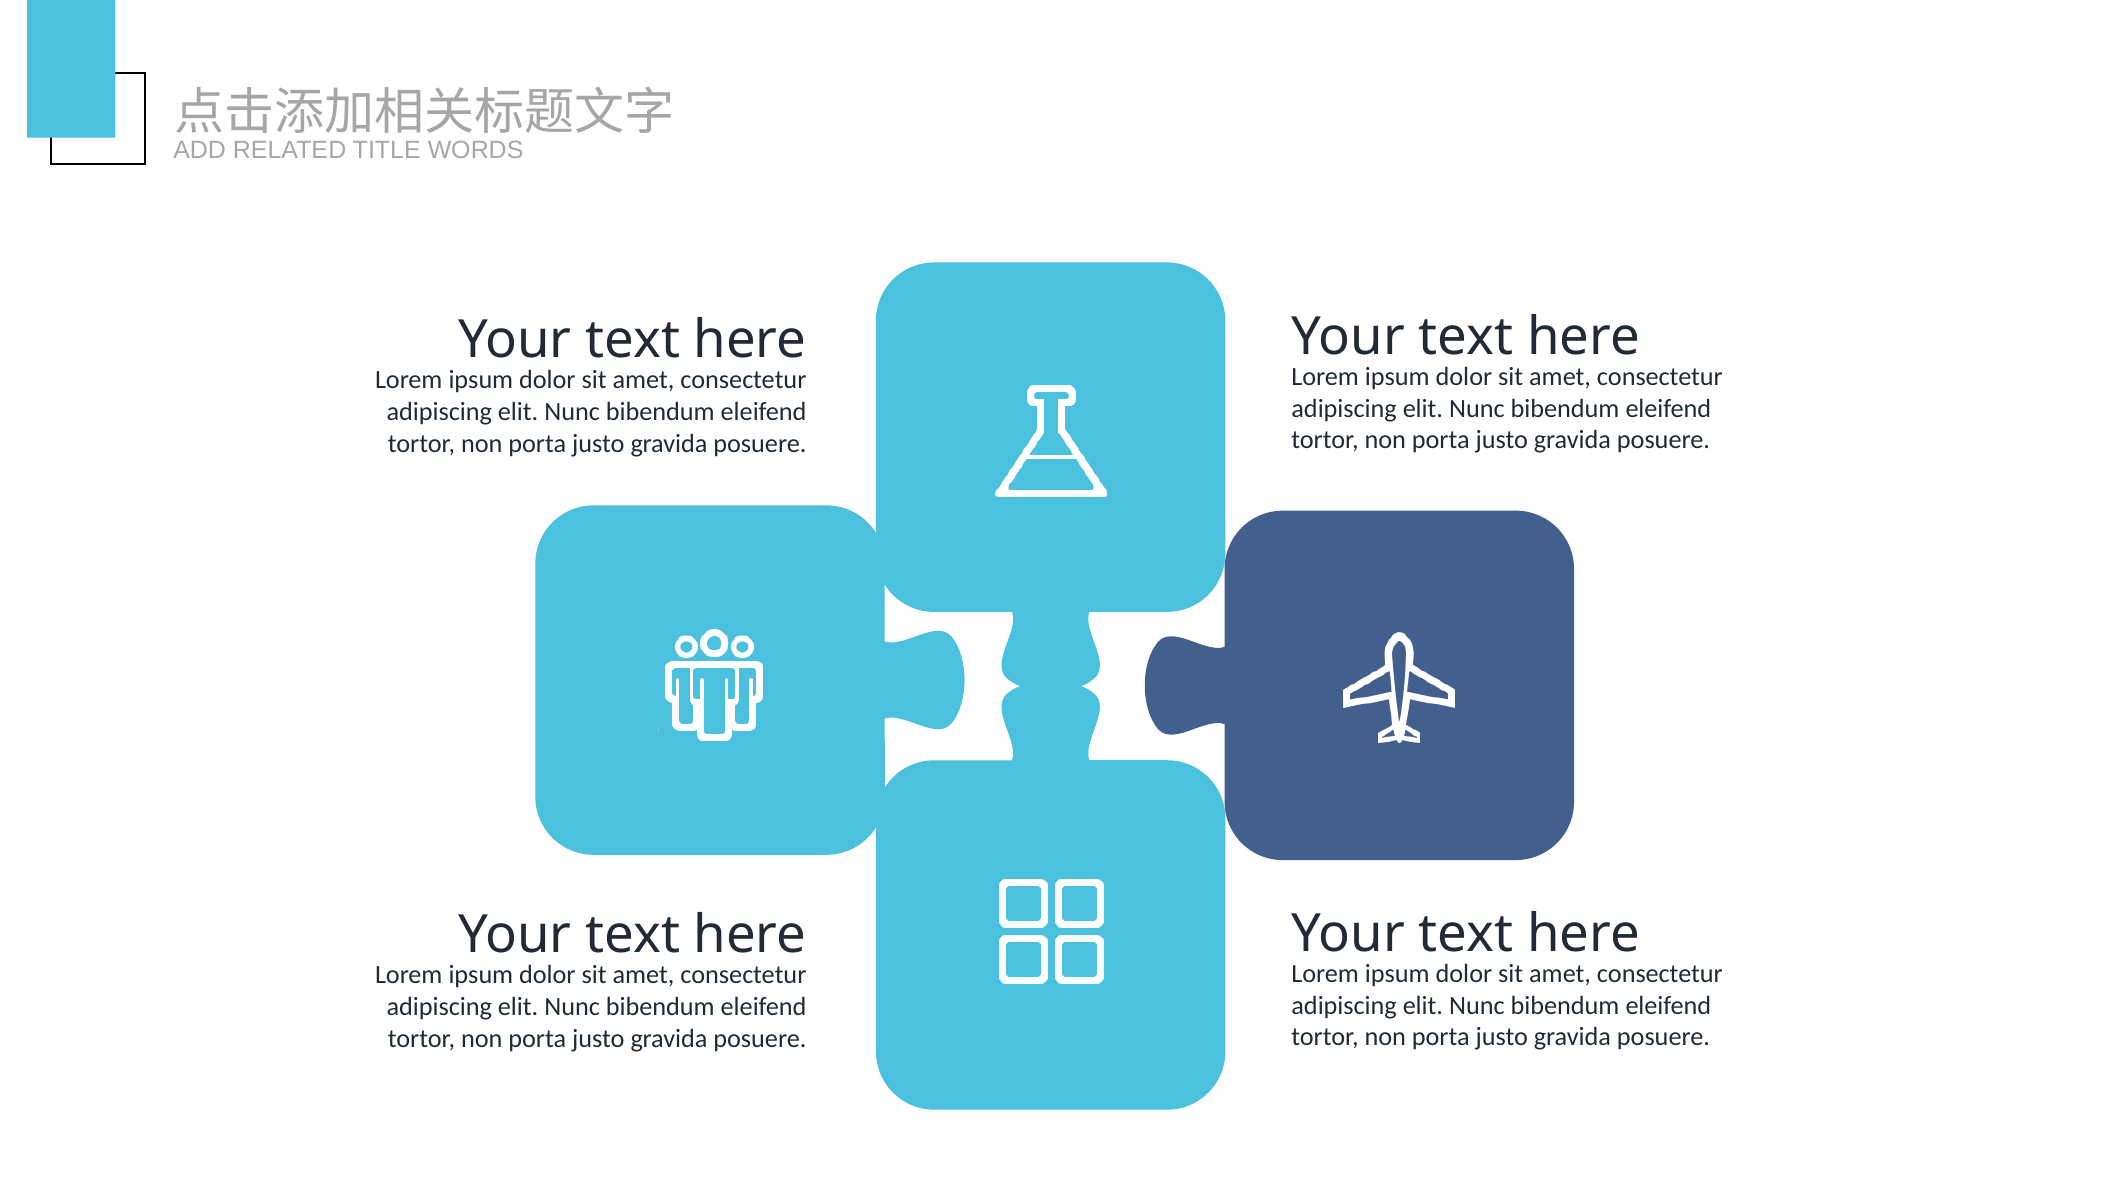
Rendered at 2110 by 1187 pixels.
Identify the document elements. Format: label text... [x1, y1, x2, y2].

text_box [50, 72, 146, 165]
text_box Your text here [1575, 294, 1778, 373]
text_box Your text here [320, 297, 535, 376]
text_box Lorem ipsum dolor sit amet, consectetur adipiscing elit. Nunc bibendum eleifend tortor, non porta justo gravida posuere. [1575, 970, 1778, 1059]
text_box Your text here [1575, 891, 1778, 970]
text_box Lorem ipsum dolor sit amet, consectetur adipiscing elit. Nunc bibendum eleifend tortor, non porta justo gravida posuere. [320, 376, 535, 465]
text_box Your text here [320, 892, 535, 971]
text_box Lorem ipsum dolor sit amet, consectetur adipiscing elit. Nunc bibendum eleifend tortor, non porta justo gravida posuere. [1575, 373, 1778, 462]
text_box Lorem ipsum dolor sit amet, consectetur adipiscing elit. Nunc bibendum eleifend tortor, non porta justo gravida posuere. [320, 971, 535, 1060]
text_box [26, 0, 116, 139]
text_box 点击添加相关标题文字 [174, 79, 675, 140]
text_box ADD RELATED TITLE WORDS [173, 133, 525, 164]
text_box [535, 262, 1575, 1110]
